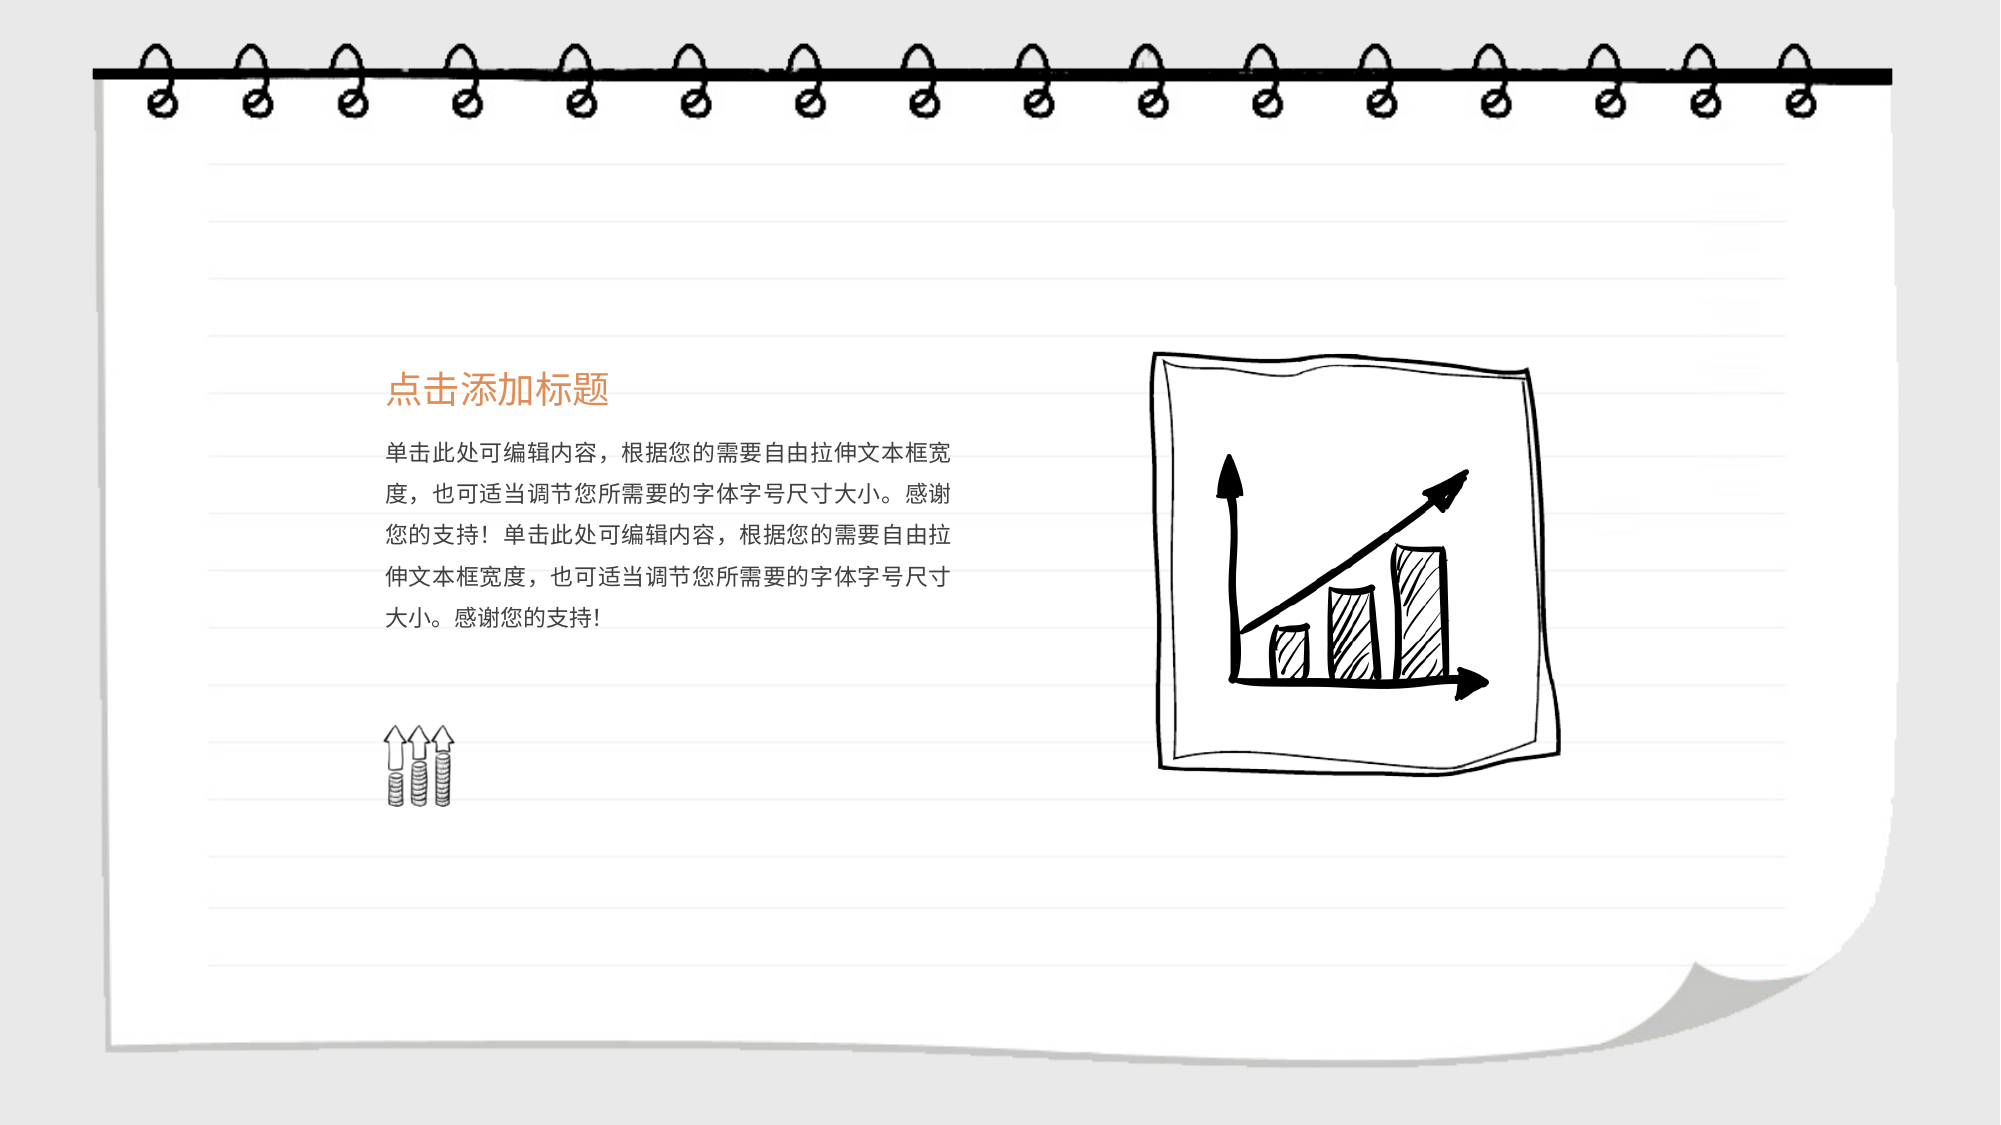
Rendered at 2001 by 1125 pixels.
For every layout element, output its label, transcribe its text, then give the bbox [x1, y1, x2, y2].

text_box 点击添加标题 [370, 358, 836, 417]
text_box 单击此处可编辑内容，根据您的需要自由拉伸文本框宽度，也可适当调节您所需要的字体字号尺寸大小。感谢您的支持！单击此处可编辑内容，根据您的需要自由拉伸文本框宽度，也可适当调节您所需要的字体字号尺寸大小。感谢您的支持！ [370, 417, 968, 680]
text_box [1137, 342, 1571, 793]
picture [49, 17, 1935, 1106]
